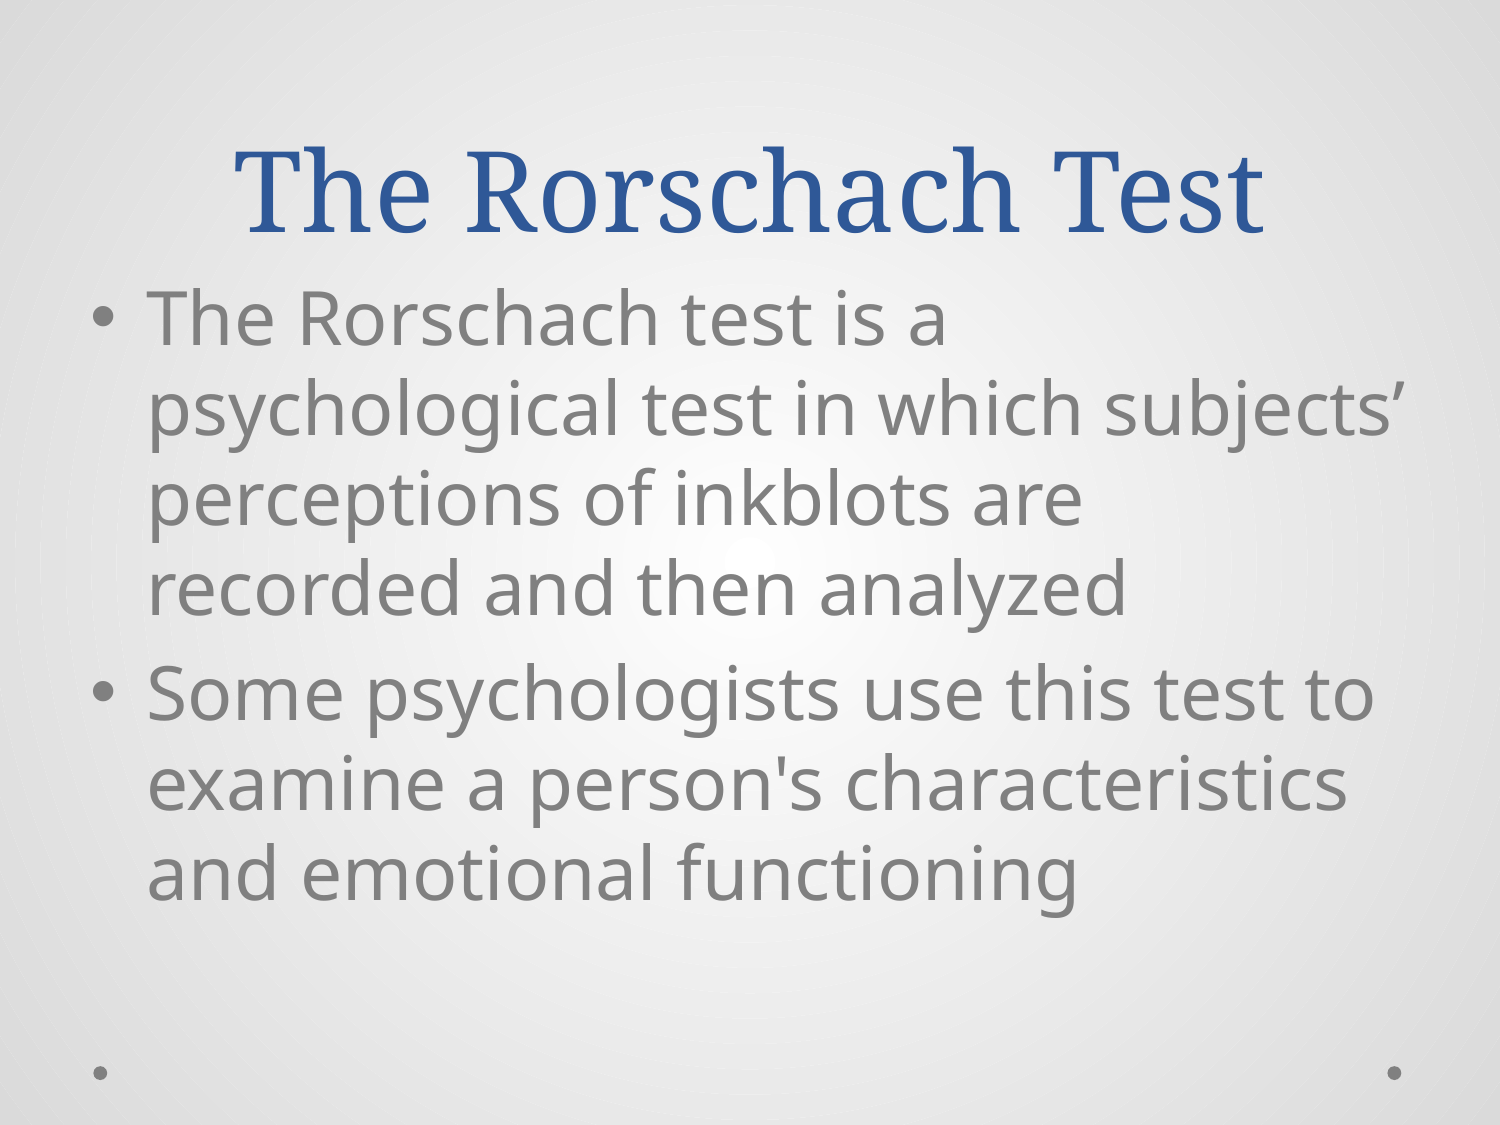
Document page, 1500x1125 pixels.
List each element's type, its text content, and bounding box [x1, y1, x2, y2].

title The Rorschach Test [75, 0, 1425, 262]
list The Rorschach test is a psychological test in which subjects’ perceptions of inkblots are recorded and then analyzed Some psychologists use this test to examine a person's characteristics and emotional functioning [75, 262, 1425, 1005]
